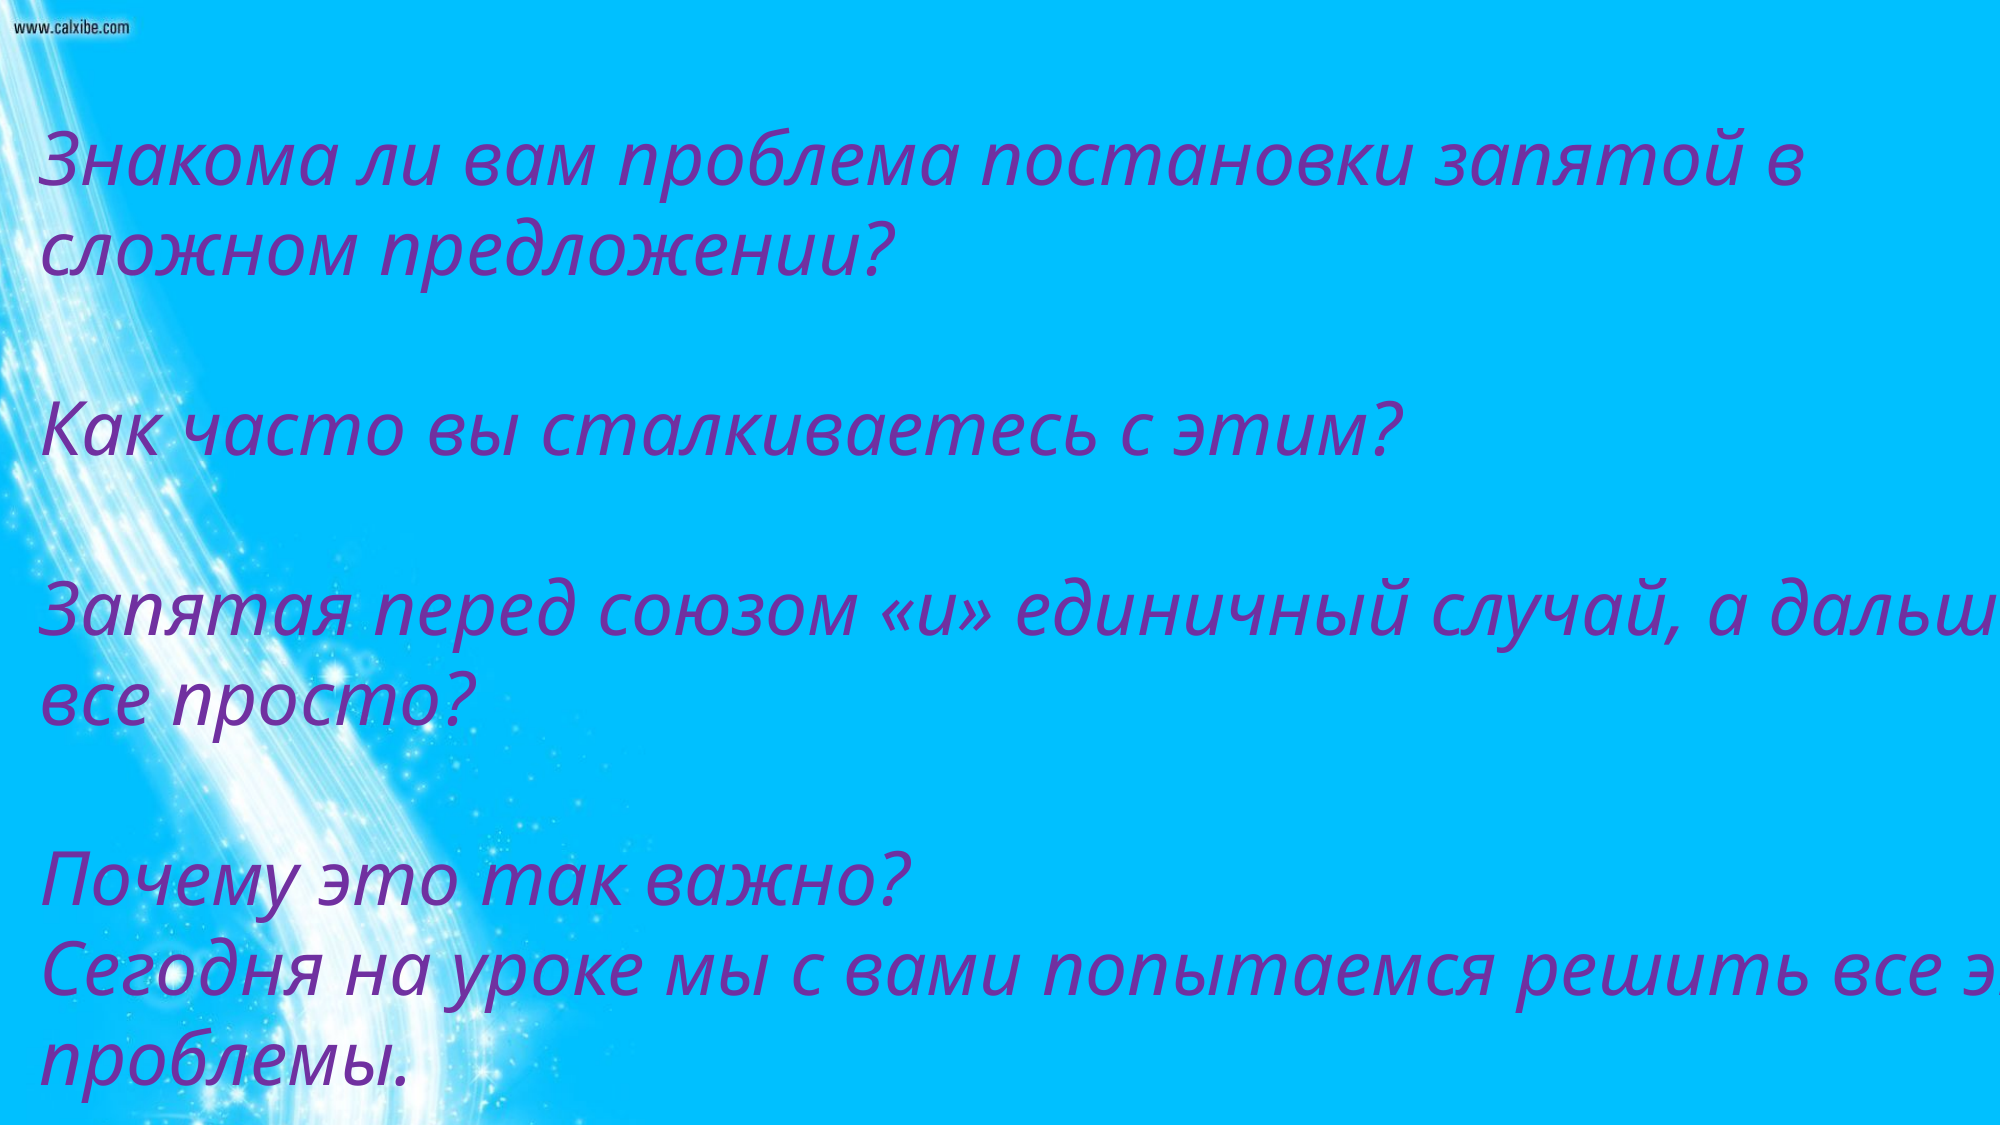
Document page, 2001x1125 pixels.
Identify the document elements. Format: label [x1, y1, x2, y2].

list [0, 0, 2000, 1125]
